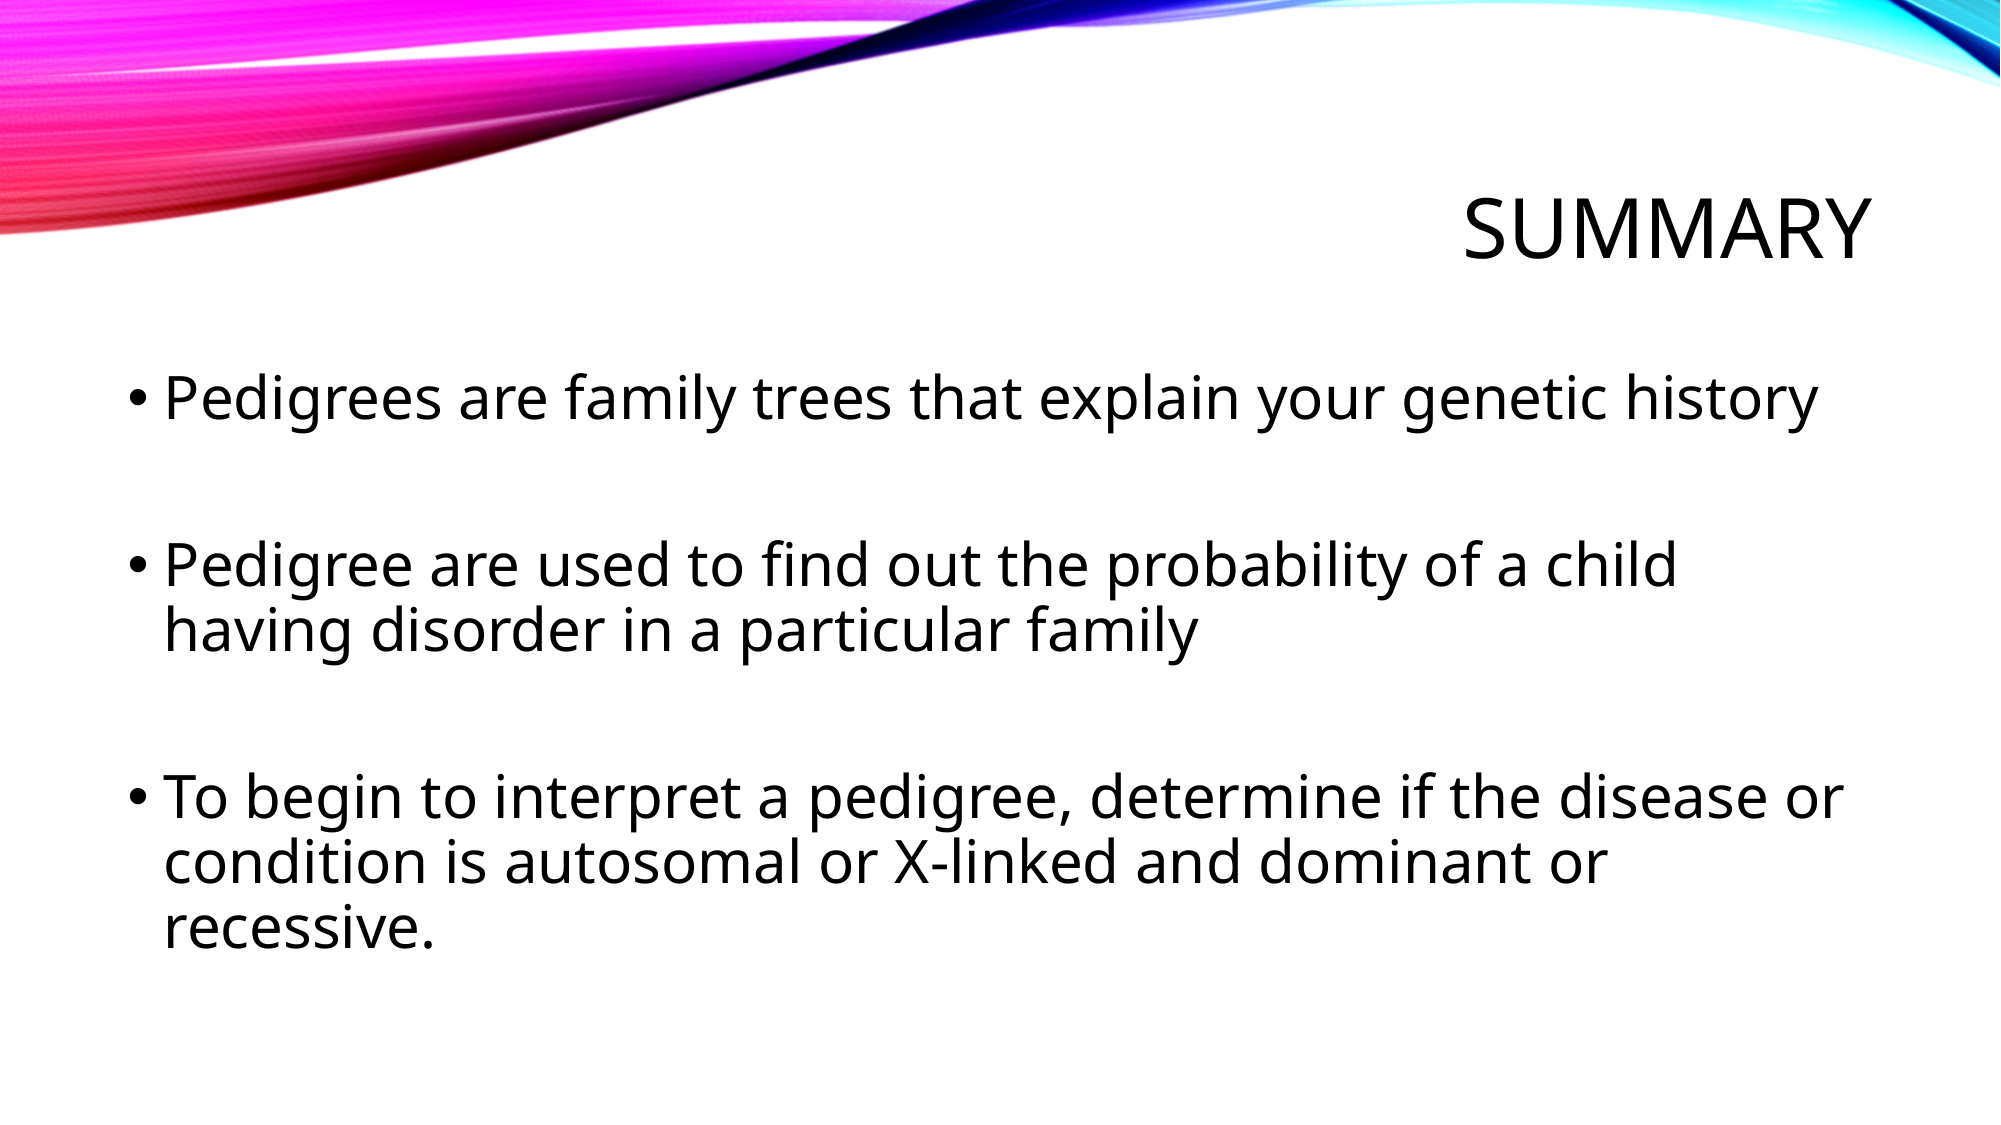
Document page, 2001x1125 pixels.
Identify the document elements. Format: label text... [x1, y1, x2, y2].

picture [1910, 0, 2000, 45]
title summary [474, 125, 1888, 338]
picture [1890, 0, 2000, 75]
picture [0, 0, 2000, 237]
list Pedigrees are family trees that explain your genetic history Pedigree are used to find out the probability of a child having disorder in a particular family To begin to interpret a pedigree, determine if the disease or condition is autosomal or X-linked and dominant or recessive. [112, 360, 1888, 1021]
